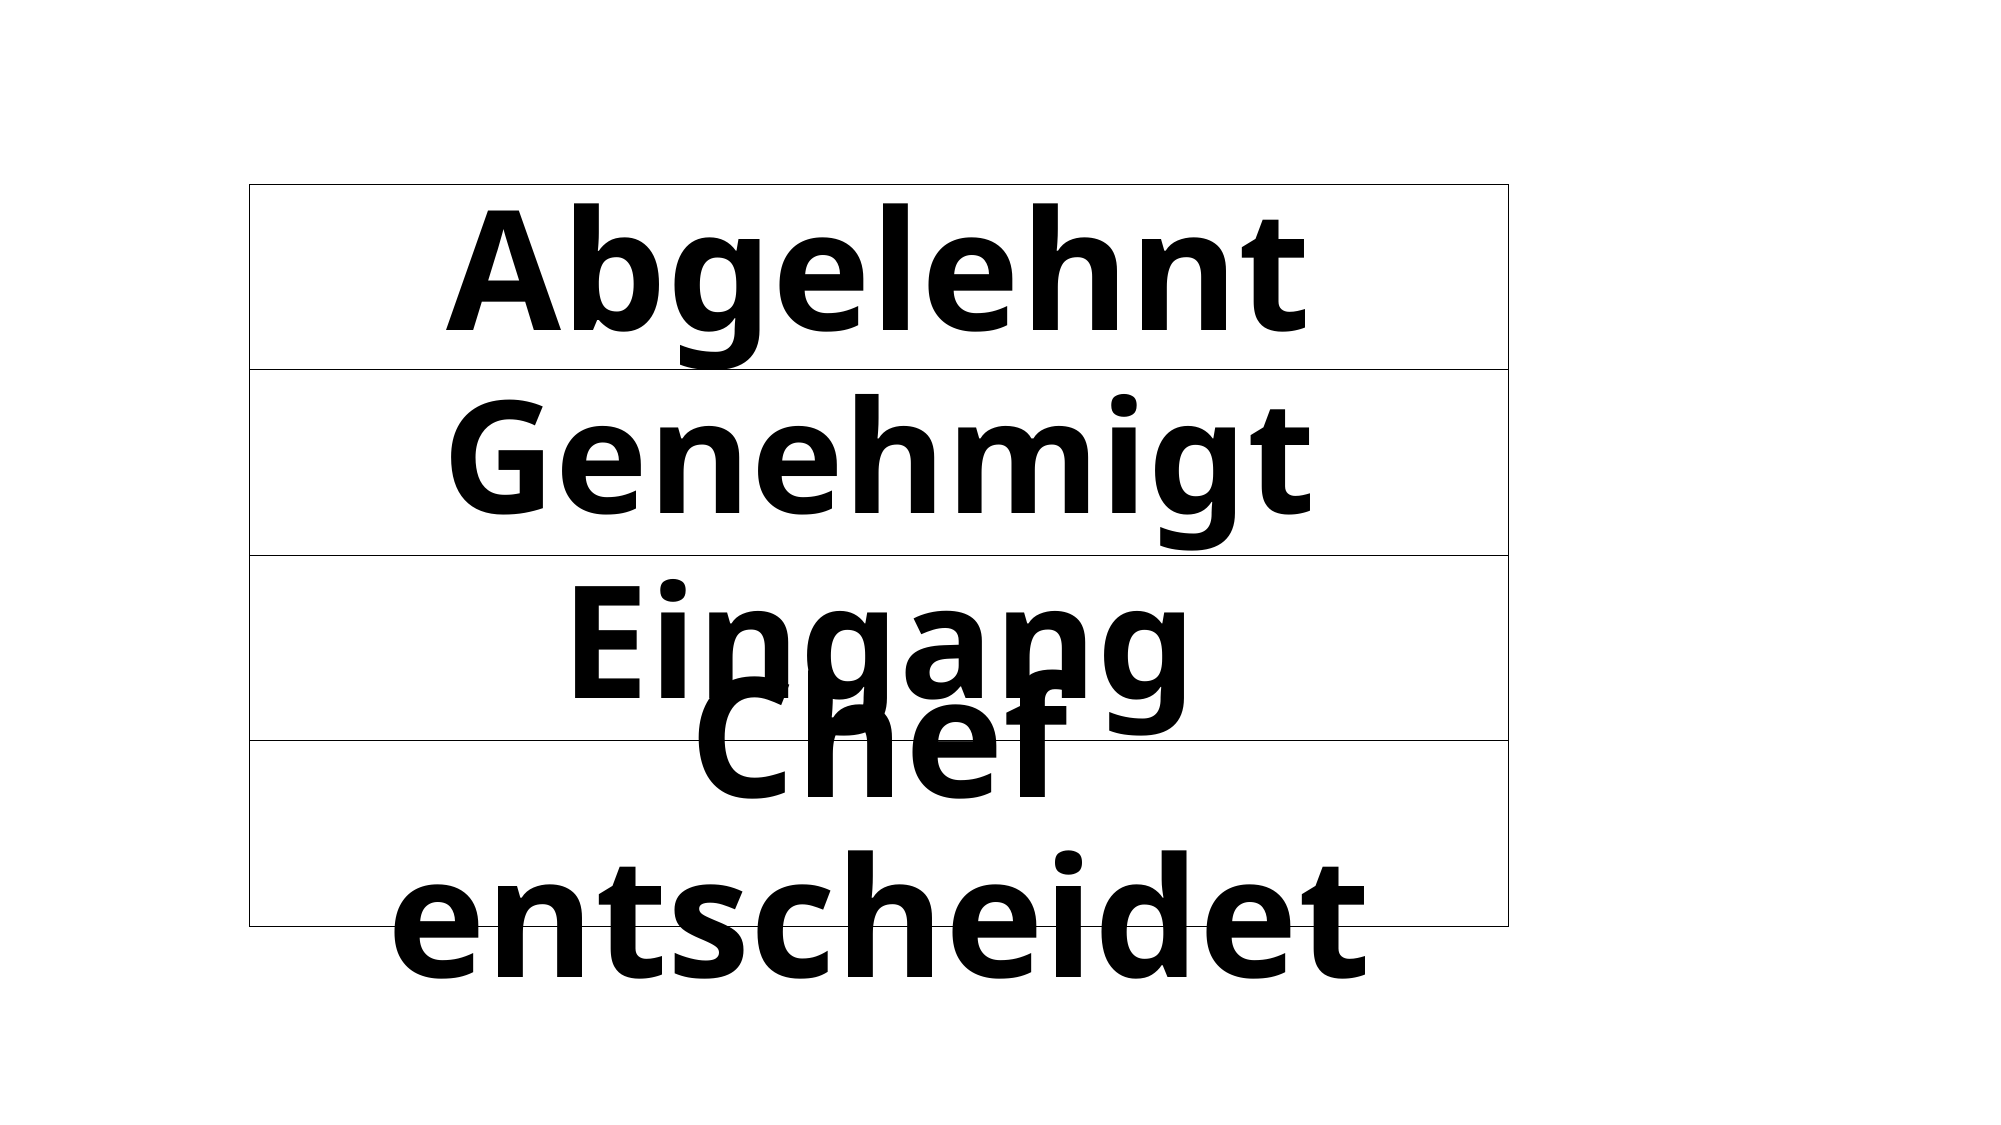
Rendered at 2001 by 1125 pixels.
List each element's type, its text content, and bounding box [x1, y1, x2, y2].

title Abgelehnt [249, 184, 1509, 369]
text_box Chef entscheidet [249, 740, 1509, 927]
text_box Eingang [249, 555, 1509, 740]
text_box Genehmigt [249, 369, 1509, 555]
